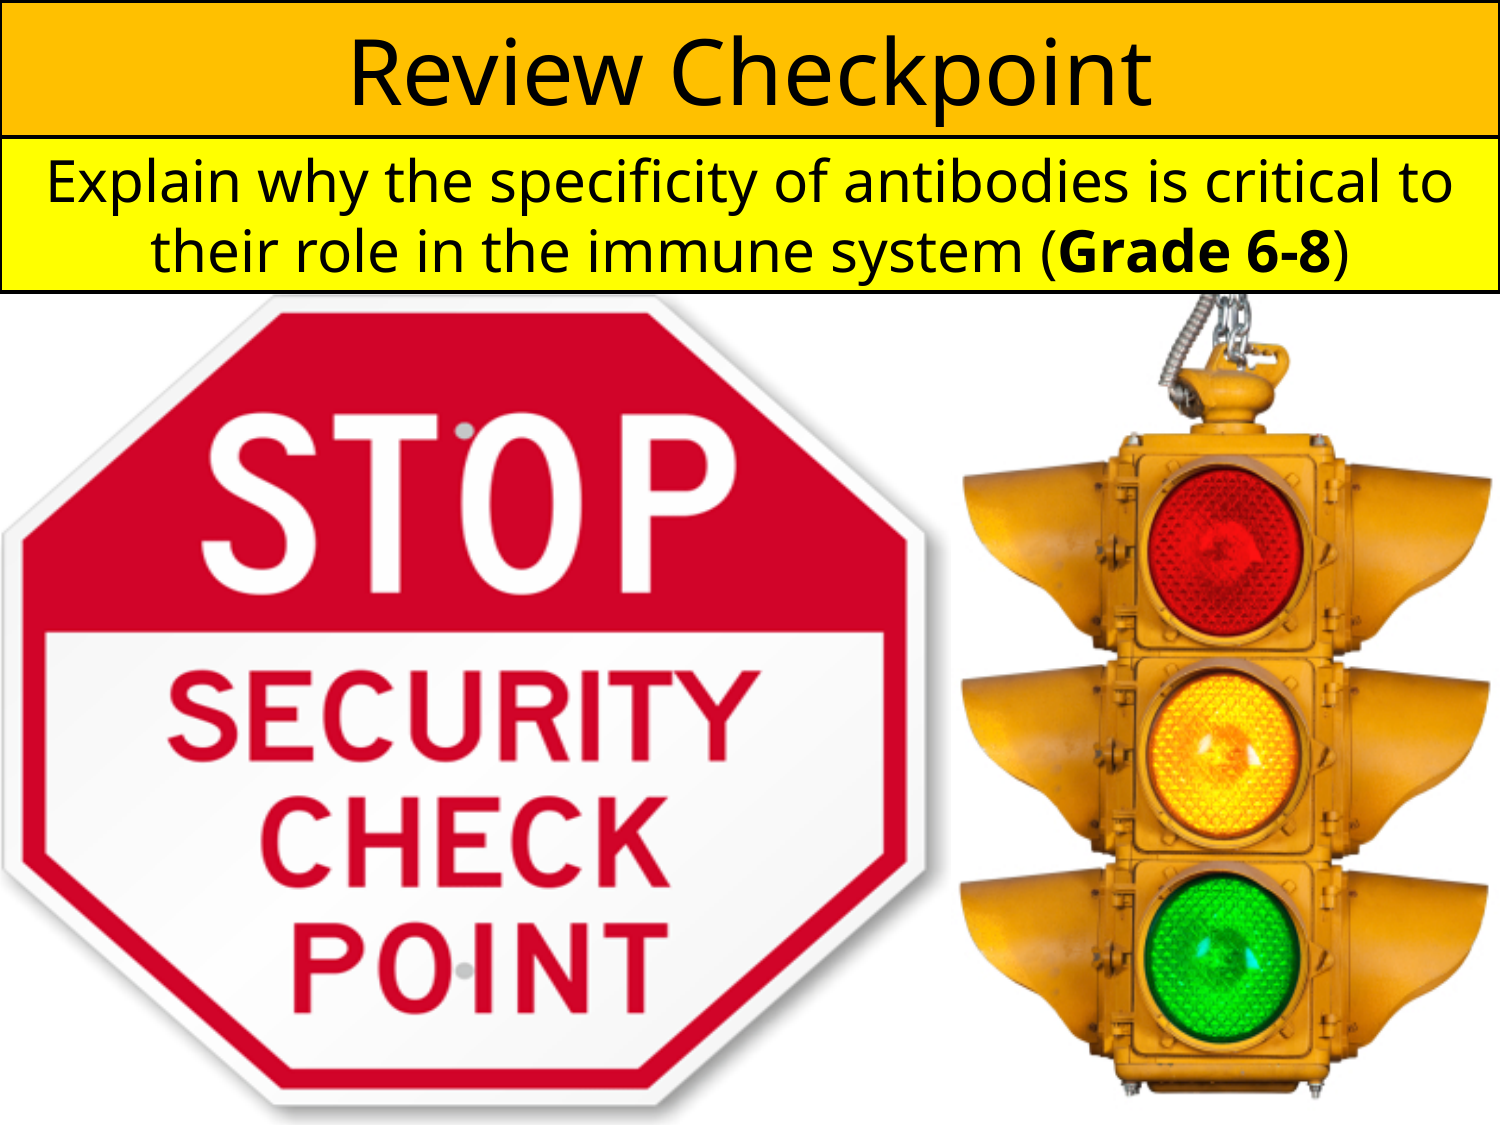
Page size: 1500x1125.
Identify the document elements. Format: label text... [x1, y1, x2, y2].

text_box Explain why the specificity of antibodies is critical to their role in the immune system (Grade 6-8) [0, 135, 1500, 293]
title Review Checkpoint [0, 0, 1500, 135]
picture [0, 292, 1500, 1125]
